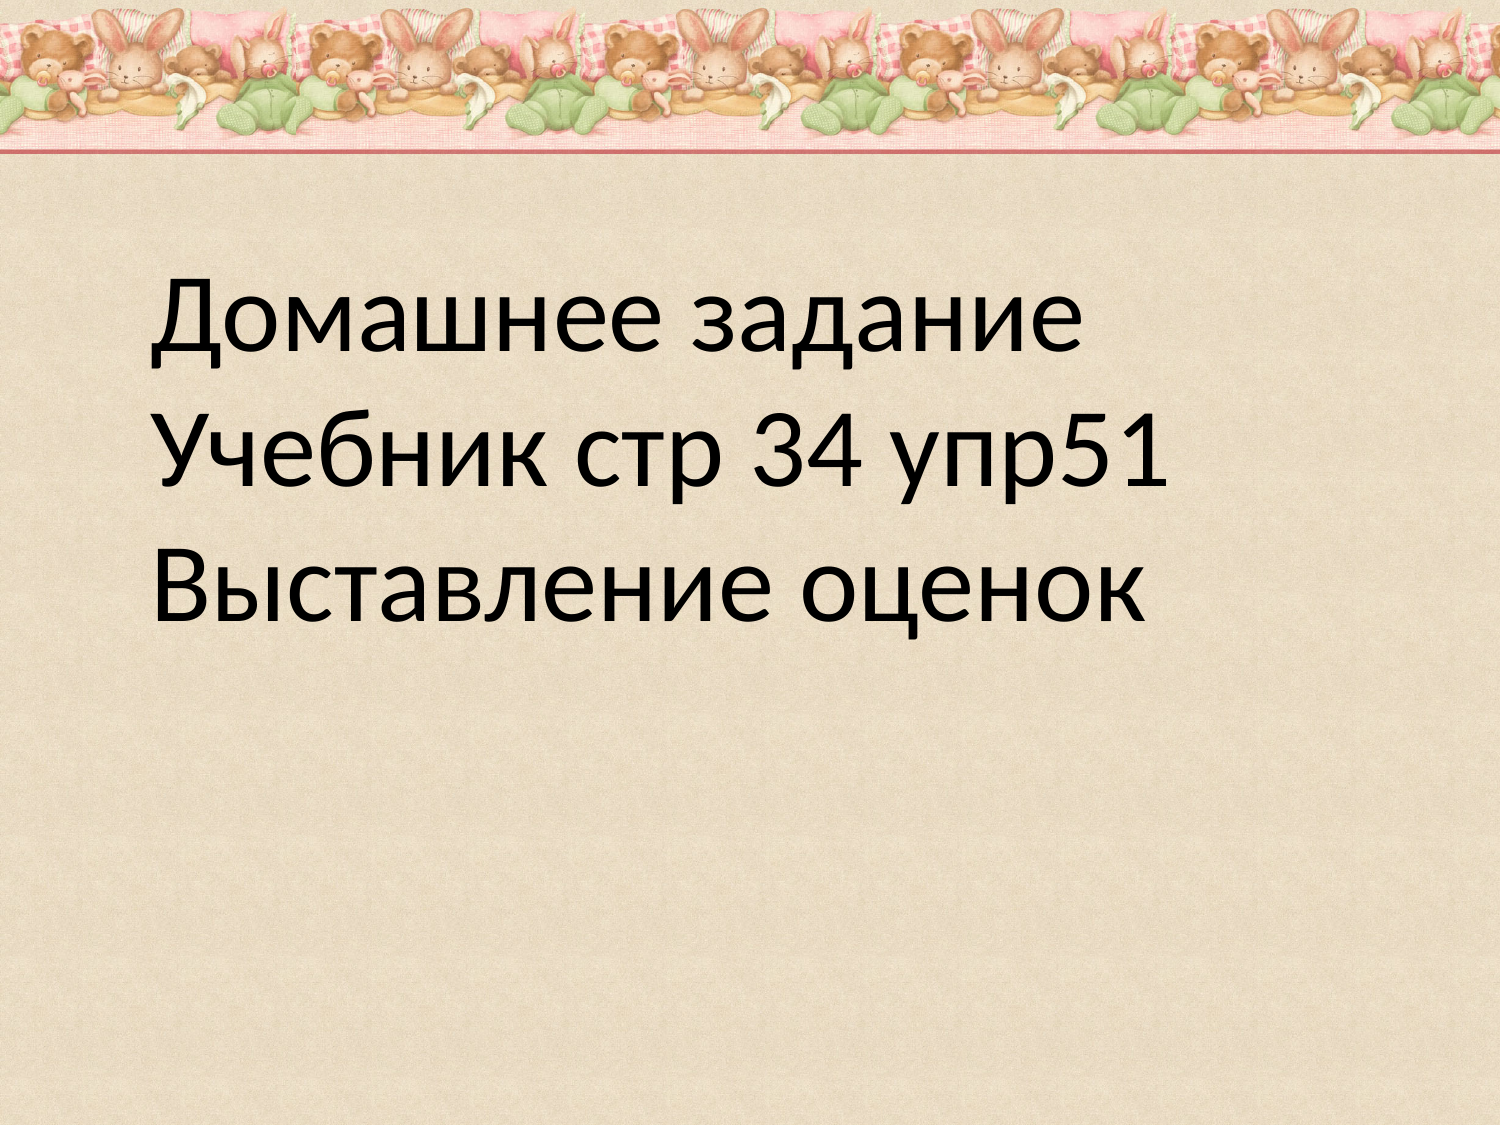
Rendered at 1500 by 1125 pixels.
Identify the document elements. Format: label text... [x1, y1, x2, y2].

picture [0, 0, 1500, 1125]
text_box Домашнее задание Учебник стр 34 упр51 Выставление оценок [135, 231, 1282, 652]
